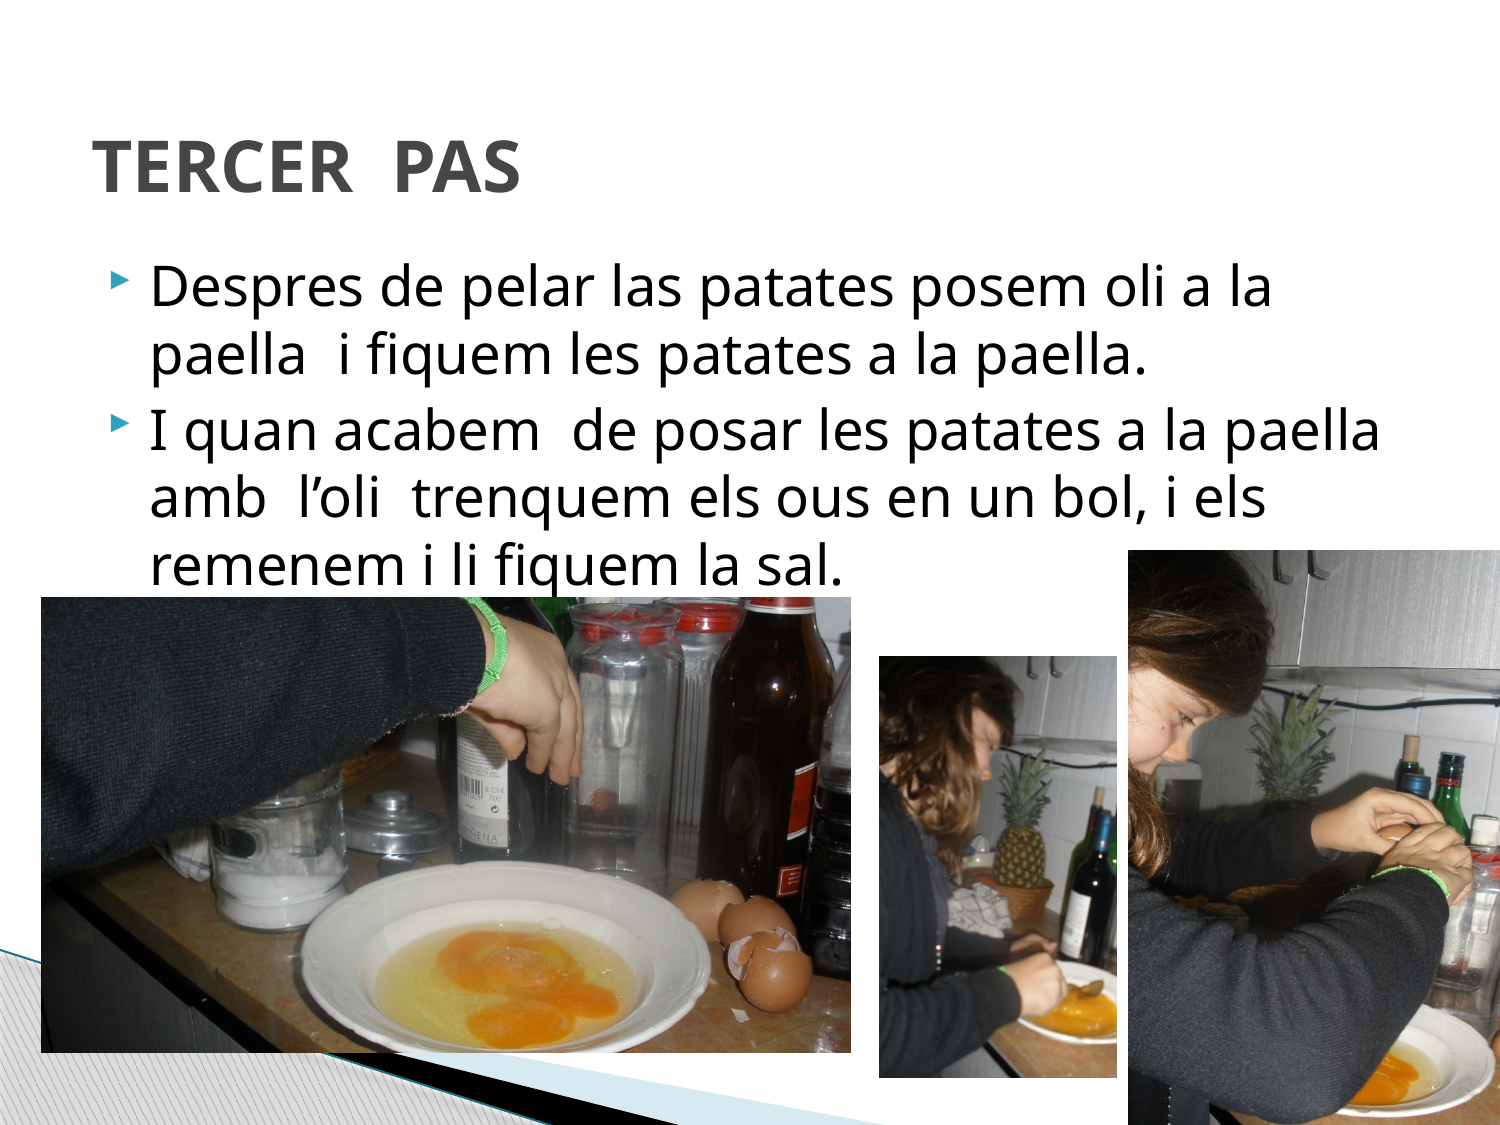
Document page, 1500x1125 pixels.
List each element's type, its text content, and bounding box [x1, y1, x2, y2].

title TERCER PAS [76, 113, 1427, 302]
picture [40, 597, 851, 1054]
picture [879, 656, 1117, 1078]
picture [1127, 550, 1500, 1125]
list Despres de pelar las patates posem oli a la paella i fiquem les patates a la paella. I quan acabem de posar les patates a la paella amb l’oli trenquem els ous en un bol, i els remenem i li fiquem la sal. [75, 243, 1425, 986]
